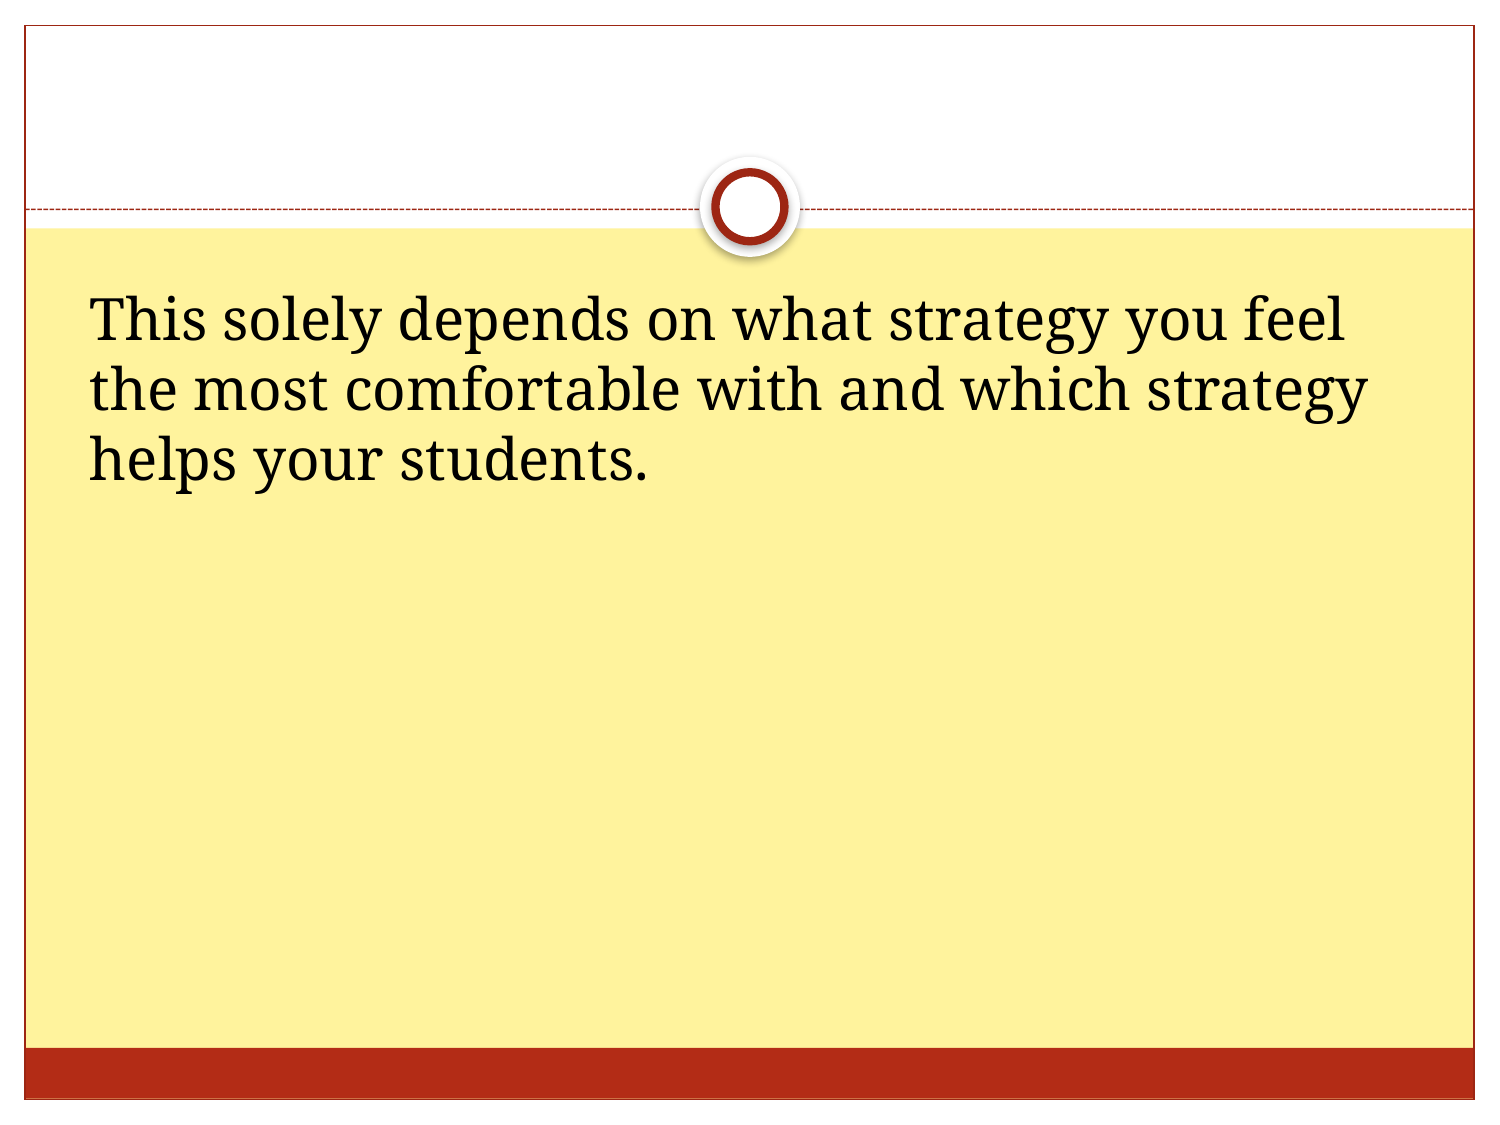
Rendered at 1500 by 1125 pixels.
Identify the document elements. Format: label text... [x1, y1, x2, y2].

text_box This solely depends on what strategy you feel the most comfortable with and which strategy helps your students. [74, 275, 1438, 500]
